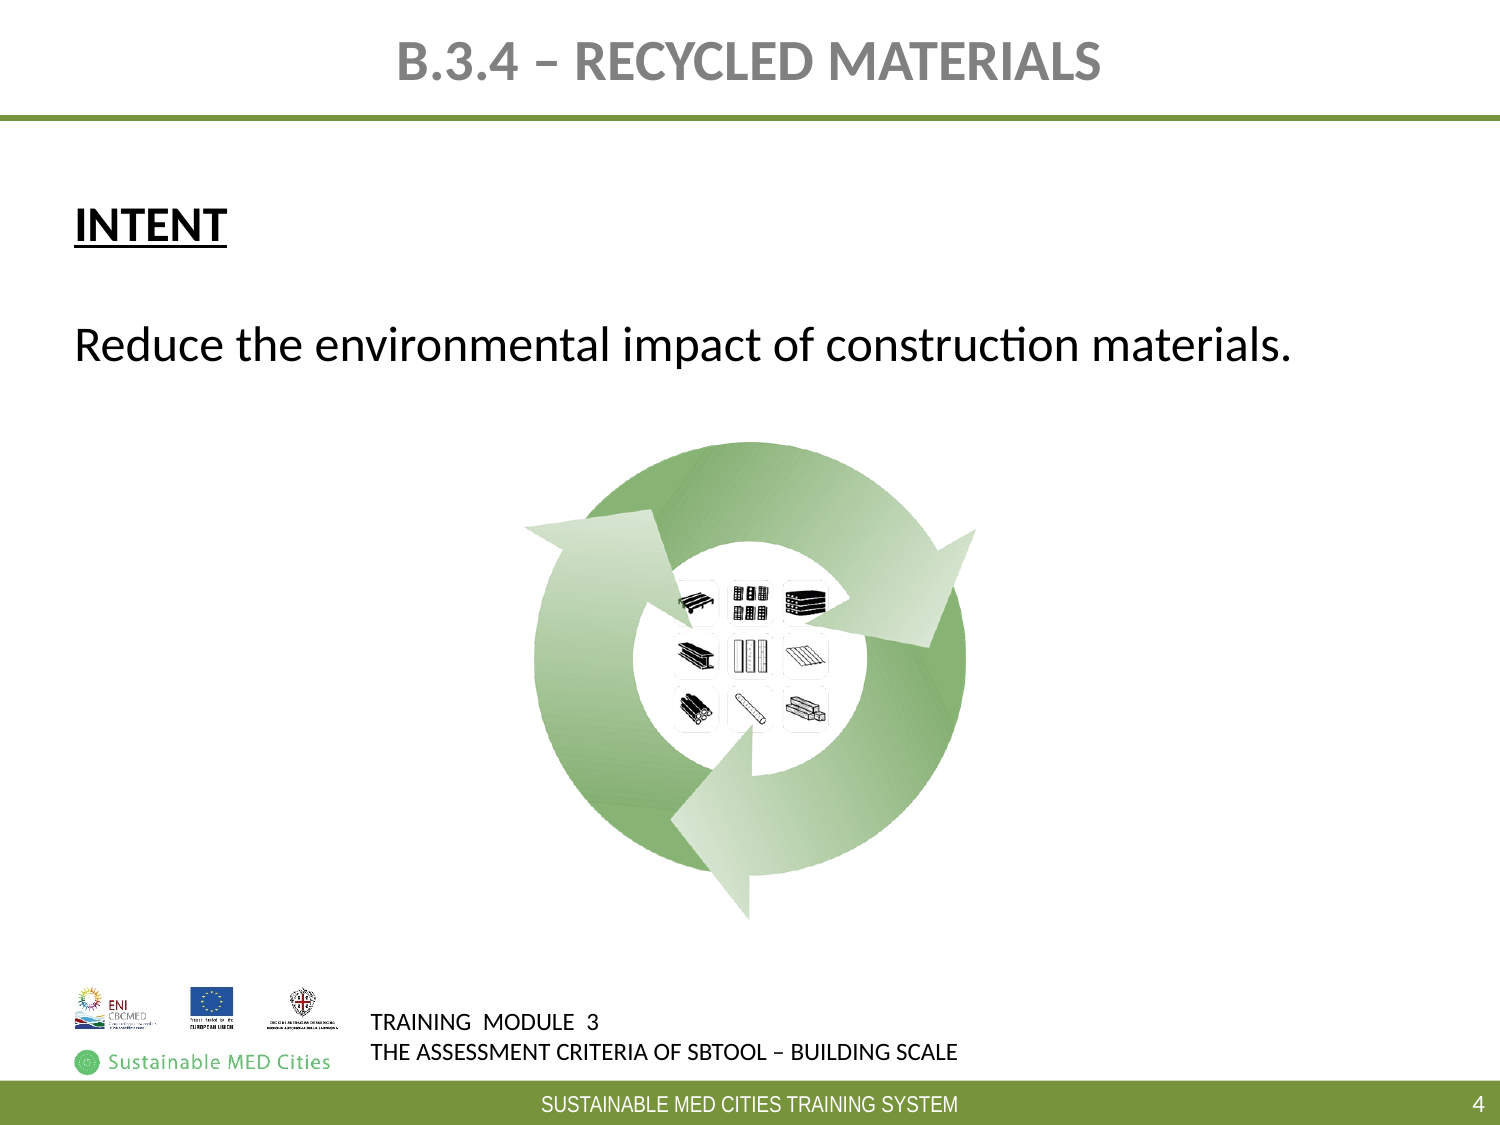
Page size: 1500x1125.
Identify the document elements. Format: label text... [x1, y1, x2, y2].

picture [62, 978, 356, 1080]
title B.3.4 – RECYCLED MATERIALS [0, 0, 1500, 115]
picture [523, 442, 977, 920]
list INTENT Reduce the environmental impact of construction materials. [59, 184, 1441, 920]
